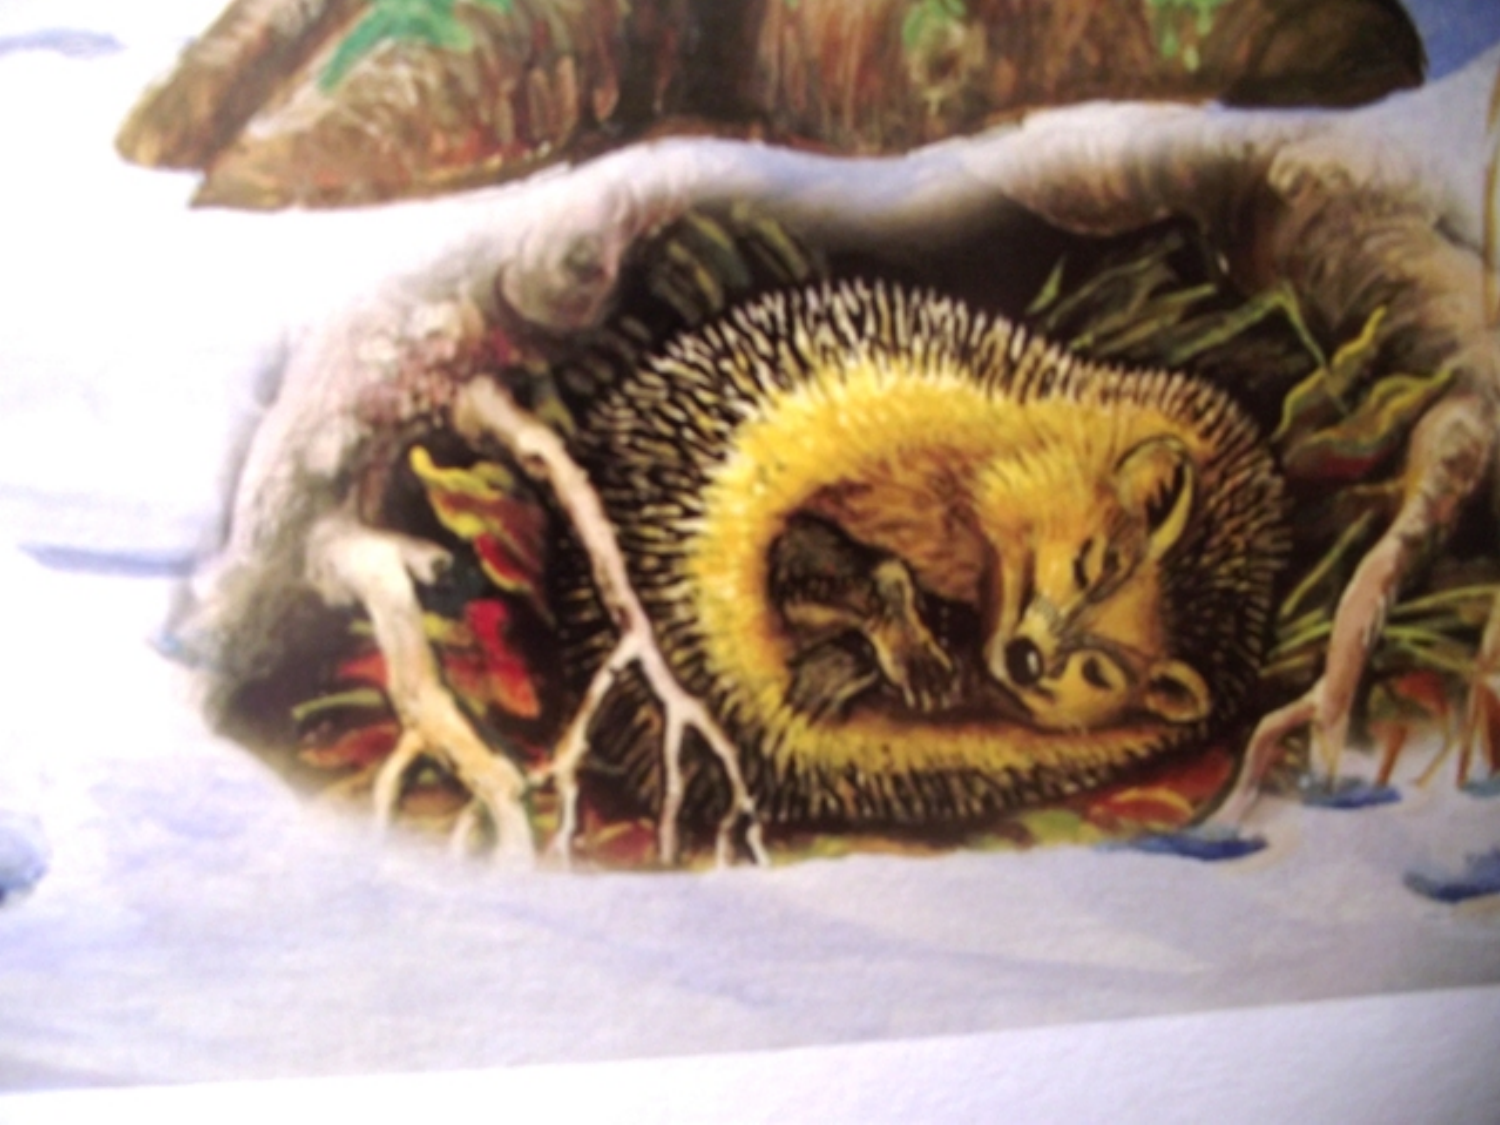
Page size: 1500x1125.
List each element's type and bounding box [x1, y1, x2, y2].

list [0, 0, 1500, 1125]
